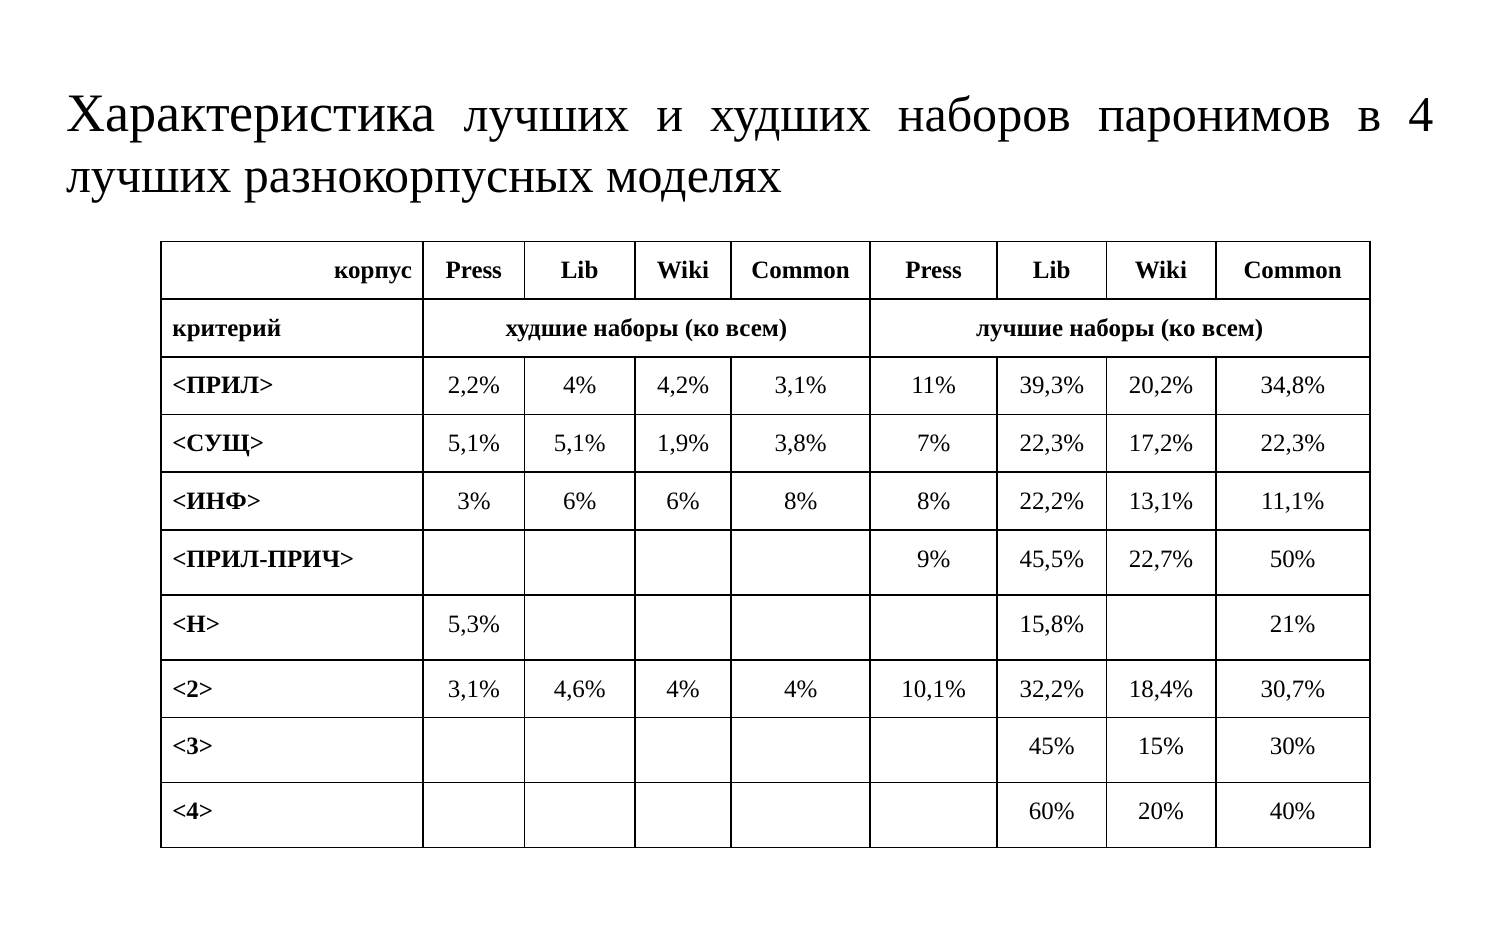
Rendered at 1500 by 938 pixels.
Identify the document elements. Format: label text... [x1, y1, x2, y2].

table_cell [525, 718, 634, 782]
table_cell 5,1% [424, 415, 524, 471]
table_cell 30% [1217, 718, 1369, 782]
table_header Lib [998, 242, 1106, 298]
table_cell <3> [162, 718, 422, 782]
table_cell 17,2% [1107, 415, 1215, 471]
table_header Common [732, 242, 869, 298]
table_header Press [871, 242, 996, 298]
table_cell 1,9% [636, 415, 730, 471]
table_cell [636, 596, 730, 659]
table_cell 5,1% [525, 415, 634, 471]
table_cell 50% [1217, 531, 1369, 594]
table_cell 3% [424, 473, 524, 529]
table_cell 3,1% [732, 358, 869, 414]
table_cell 7% [871, 415, 996, 471]
table_cell 2,2% [424, 358, 524, 414]
table_cell <Н> [162, 596, 422, 659]
table_cell 39,3% [998, 358, 1106, 414]
table_cell 20,2% [1107, 358, 1215, 414]
table_cell 11,1% [1217, 473, 1369, 529]
table_cell 22,3% [1217, 415, 1369, 471]
table_cell 13,1% [1107, 473, 1215, 529]
table_cell лучшие наборы (ко всем) [871, 300, 1369, 356]
table_cell худшие наборы (ко всем) [424, 300, 869, 356]
table_header Press [424, 242, 524, 298]
table_cell 15% [1107, 718, 1215, 782]
table_cell 60% [998, 783, 1106, 847]
table_cell 45,5% [998, 531, 1106, 594]
table_cell [525, 783, 634, 847]
table_cell 40% [1217, 783, 1369, 847]
table_cell 21% [1217, 596, 1369, 659]
table_cell 4% [636, 661, 730, 717]
table_header Wiki [1107, 242, 1215, 298]
table_cell [424, 783, 524, 847]
table_cell [1107, 596, 1215, 659]
table_cell [424, 718, 524, 782]
table_cell [871, 783, 996, 847]
table_cell 6% [525, 473, 634, 529]
table_cell 9% [871, 531, 996, 594]
table_cell [636, 531, 730, 594]
table_cell 45% [998, 718, 1106, 782]
table_cell 6% [636, 473, 730, 529]
table_header Wiki [636, 242, 730, 298]
table_cell [525, 596, 634, 659]
table_cell 8% [871, 473, 996, 529]
table_cell <ИНФ> [162, 473, 422, 529]
table_cell 22,7% [1107, 531, 1215, 594]
table_cell 30,7% [1217, 661, 1369, 717]
table_cell <4> [162, 783, 422, 847]
table_cell 20% [1107, 783, 1215, 847]
table_cell [732, 718, 869, 782]
table_cell [424, 531, 524, 594]
table_cell [732, 783, 869, 847]
table_cell 4% [732, 661, 869, 717]
table_cell 34,8% [1217, 358, 1369, 414]
table_cell 4% [525, 358, 634, 414]
table_cell [871, 718, 996, 782]
table_cell [871, 596, 996, 659]
table_cell 11% [871, 358, 996, 414]
table_cell 3,8% [732, 415, 869, 471]
table_cell <2> [162, 661, 422, 717]
table_cell 32,2% [998, 661, 1106, 717]
table_cell критерий [162, 300, 422, 356]
table_cell <ПРИЛ-ПРИЧ> [162, 531, 422, 594]
table_cell 15,8% [998, 596, 1106, 659]
table_cell 4,6% [525, 661, 634, 717]
table_cell 5,3% [424, 596, 524, 659]
table_cell 22,3% [998, 415, 1106, 471]
table_cell 18,4% [1107, 661, 1215, 717]
table_cell 22,2% [998, 473, 1106, 529]
table_cell 3,1% [424, 661, 524, 717]
table_cell [732, 531, 869, 594]
table_cell <ПРИЛ> [162, 358, 422, 414]
table_cell [636, 783, 730, 847]
table_cell [525, 531, 634, 594]
table_cell 8% [732, 473, 869, 529]
table_cell [636, 718, 730, 782]
title Характеристика лучших и худших наборов паронимов в 4 лучших разнокорпусных моделях [51, 62, 1449, 167]
table_header корпус [162, 242, 422, 298]
table_cell 4,2% [636, 358, 730, 414]
table_cell [732, 596, 869, 659]
table_header Common [1217, 242, 1369, 298]
table_header Lib [525, 242, 634, 298]
table_cell <СУЩ> [162, 415, 422, 471]
table_cell 10,1% [871, 661, 996, 717]
